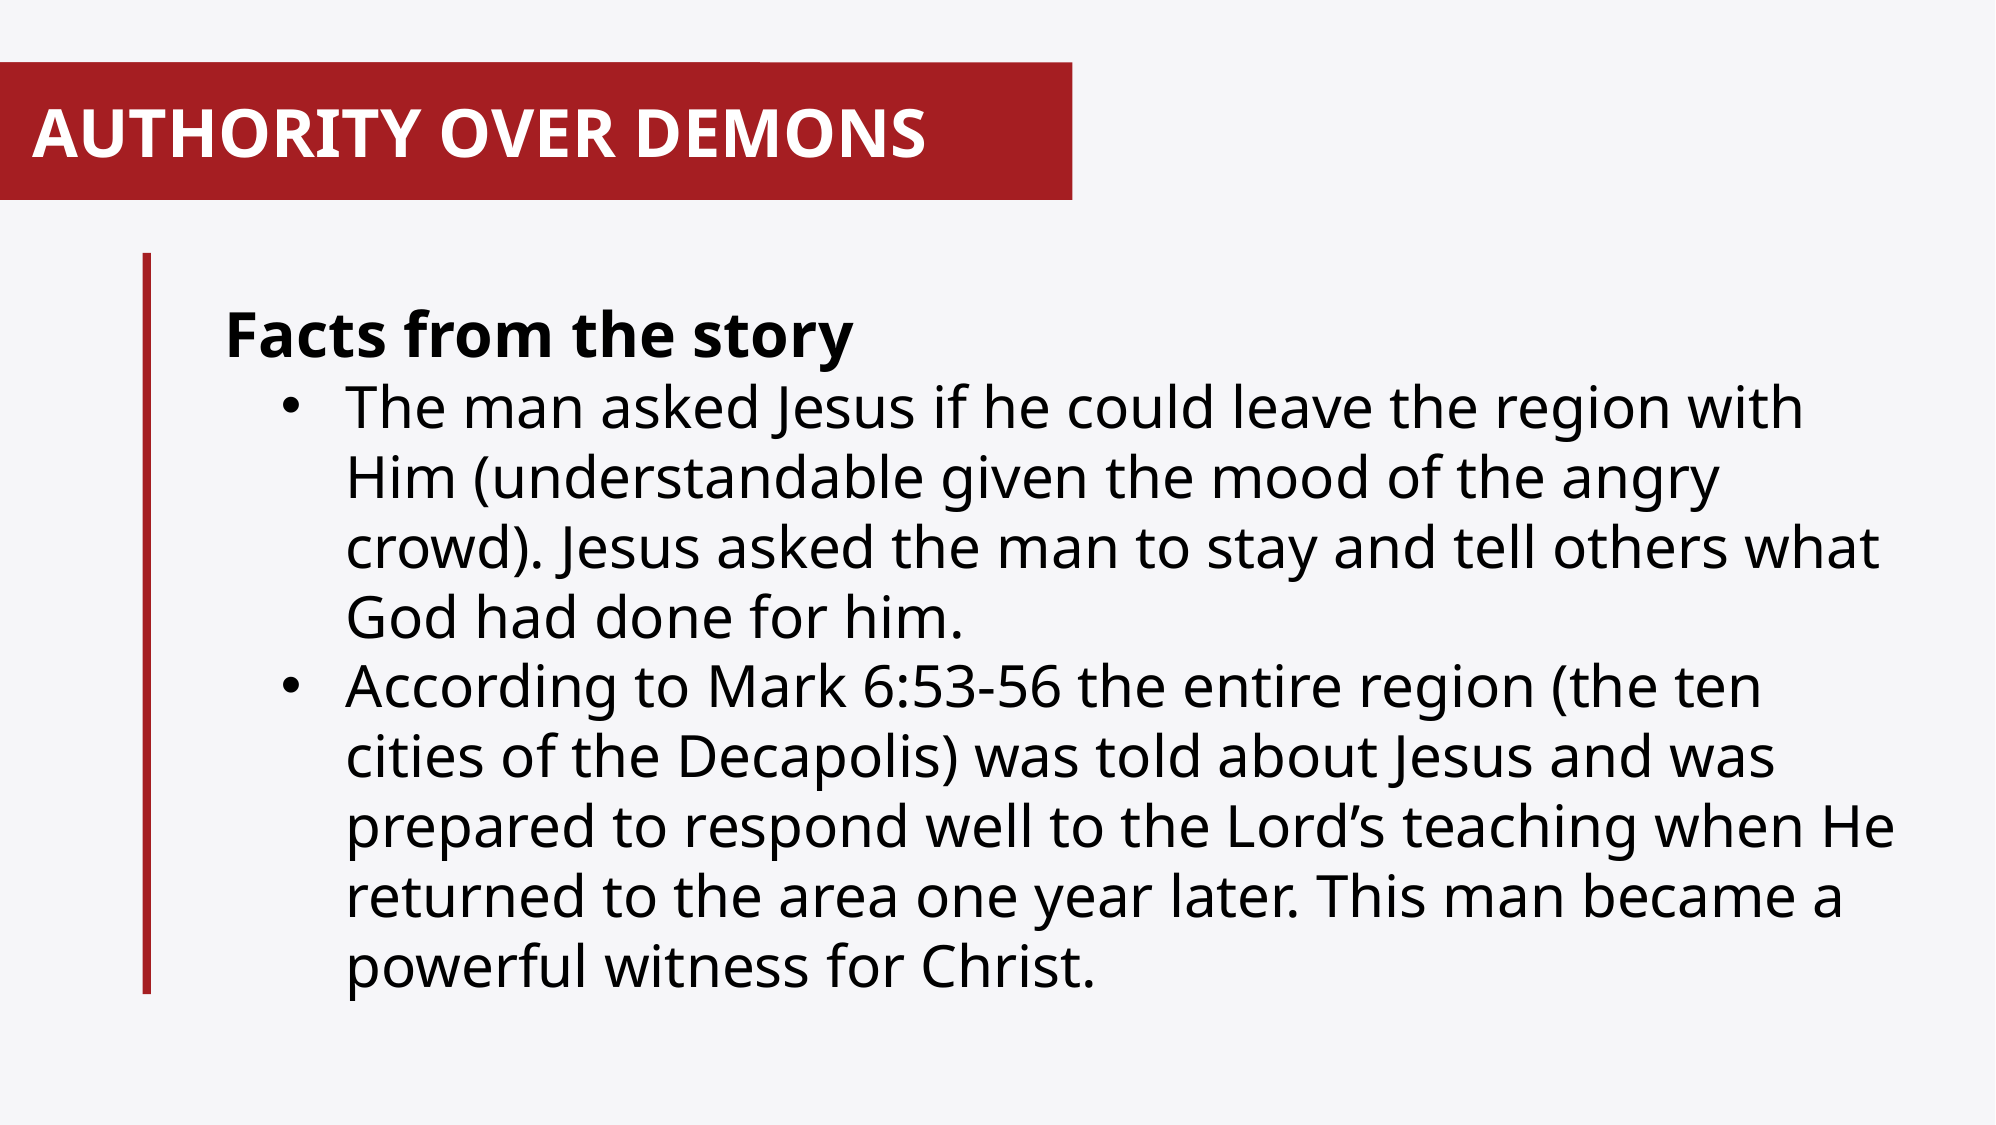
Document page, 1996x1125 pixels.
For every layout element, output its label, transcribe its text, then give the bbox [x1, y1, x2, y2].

title AUTHORITY OVER DEMONS [0, 62, 1073, 200]
text_box Facts from the story The man asked Jesus if he could leave the region with Him (understandable given the mood of the angry crowd). Jesus asked the man to stay and tell others what God had done for him. According to Mark 6:53-56 the entire region (the ten cities of the Decapolis) was told about Jesus and was prepared to respond well to the Lord’s teaching when He returned to the area one year later. This man became a powerful witness for Christ. [209, 249, 1923, 1077]
